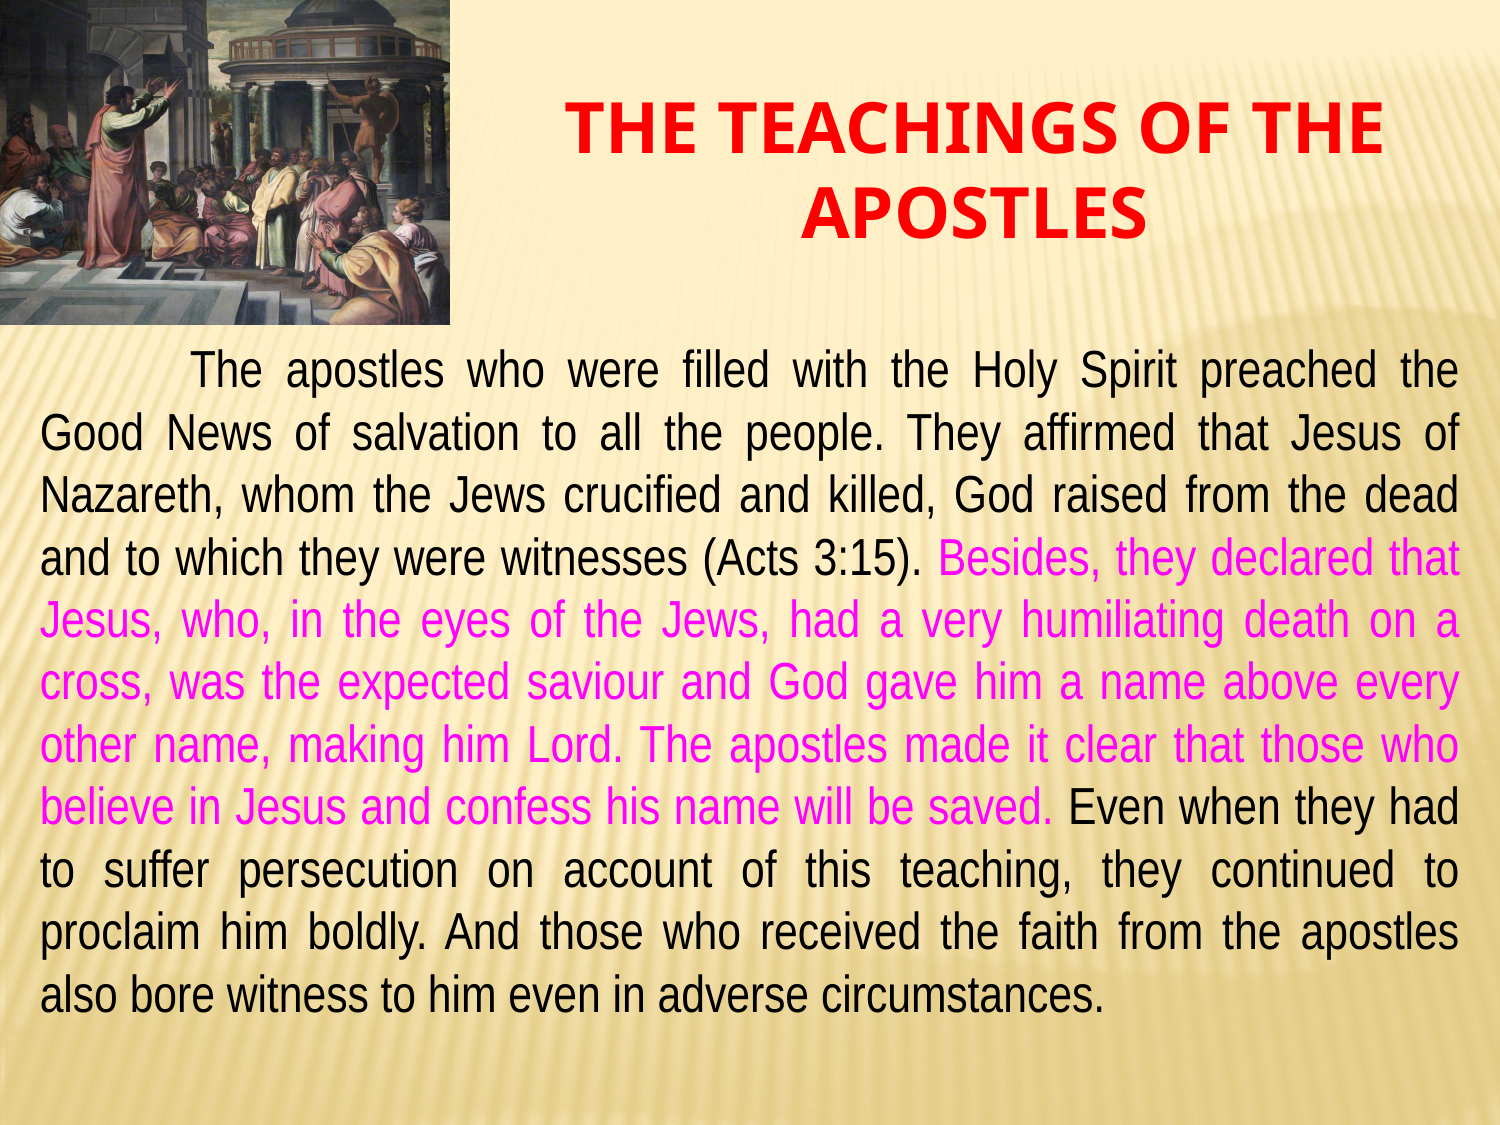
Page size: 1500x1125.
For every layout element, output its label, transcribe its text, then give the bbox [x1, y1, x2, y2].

text_box The apostles who were filled with the Holy Spirit preached the Good News of salvation to all the people. They affirmed that Jesus of Nazareth, whom the Jews crucified and killed, God raised from the dead and to which they were witnesses (Acts 3:15). Besides, they declared that Jesus, who, in the eyes of the Jews, had a very humiliating death on a cross, was the expected saviour and God gave him a name above every other name, making him Lord. The apostles made it clear that those who believe in Jesus and confess his name will be saved. Even when they had to suffer persecution on account of this teaching, they continued to proclaim him boldly. And those who received the faith from the apostles also bore witness to him even in adverse circumstances. [24, 328, 1475, 1031]
text_box THE TEACHINGS OF THE APOSTLES [460, 75, 1500, 261]
picture [0, 0, 451, 326]
